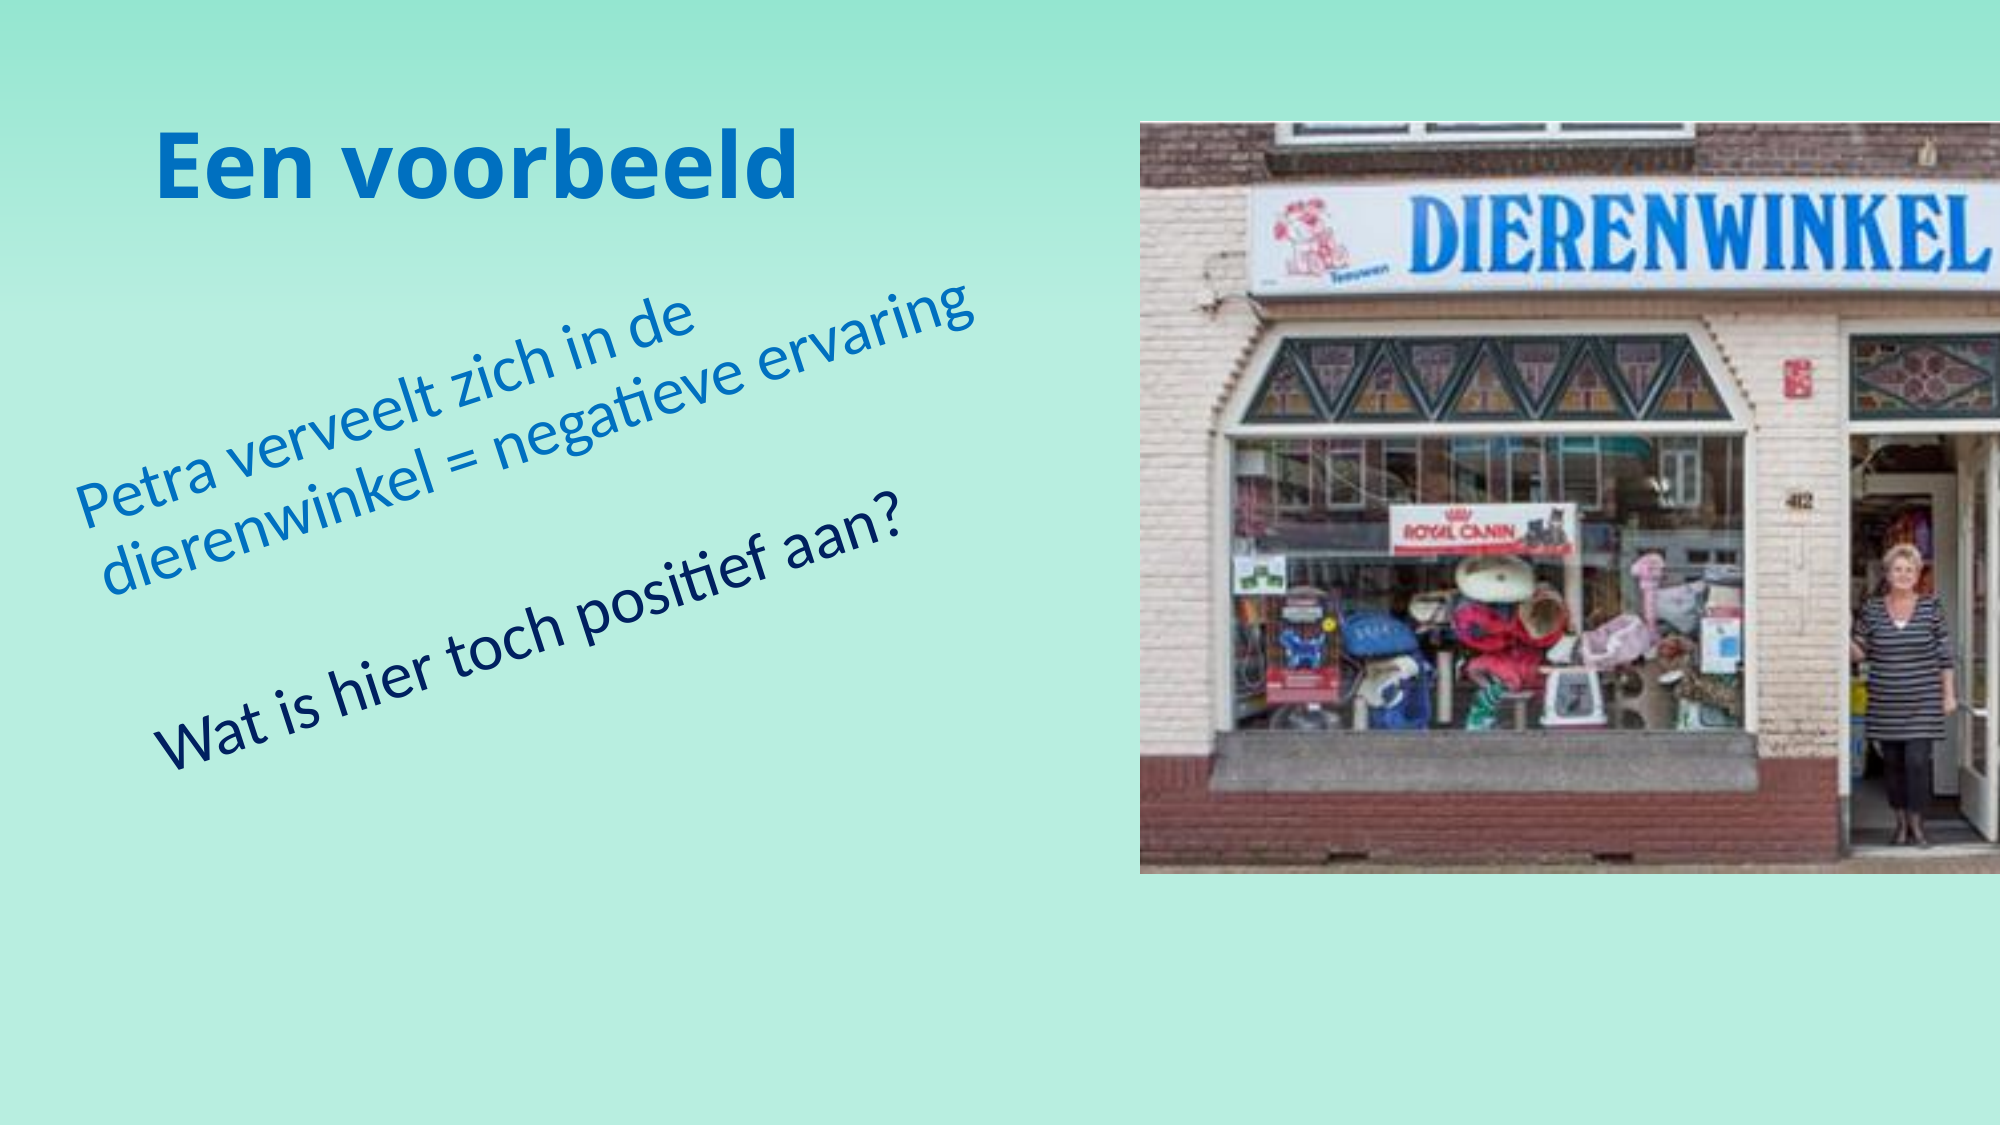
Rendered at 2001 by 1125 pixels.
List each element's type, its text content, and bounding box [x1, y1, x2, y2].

list Petra verveelt zich in de dierenwinkel = negatieve ervaring Wat is hier toch positief aan? [51, 161, 1139, 1125]
title Een voorbeeld [137, 59, 1863, 278]
picture [1139, 121, 2000, 874]
